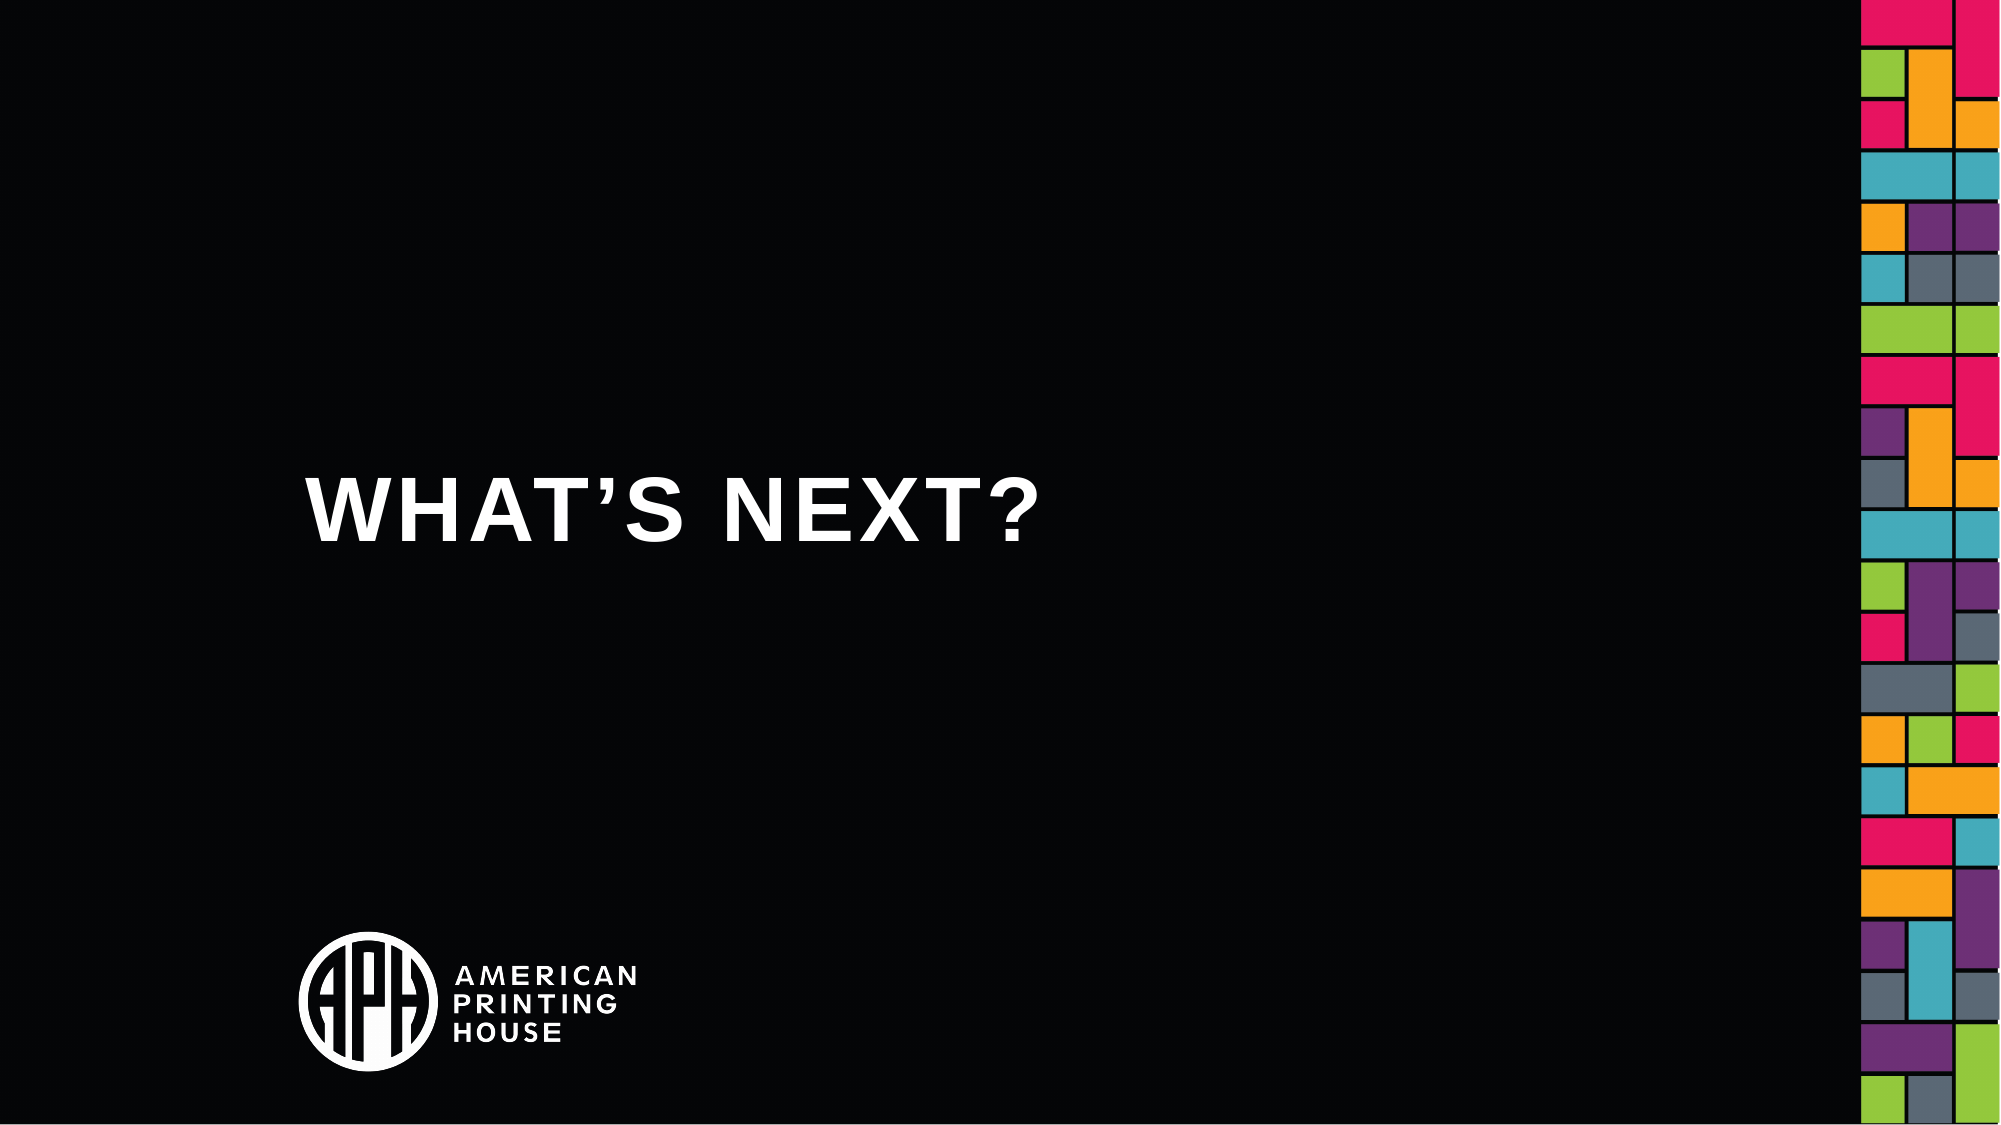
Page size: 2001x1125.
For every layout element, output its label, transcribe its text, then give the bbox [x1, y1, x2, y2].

picture [0, 0, 2001, 1125]
title What’s Next? [290, 454, 1736, 563]
